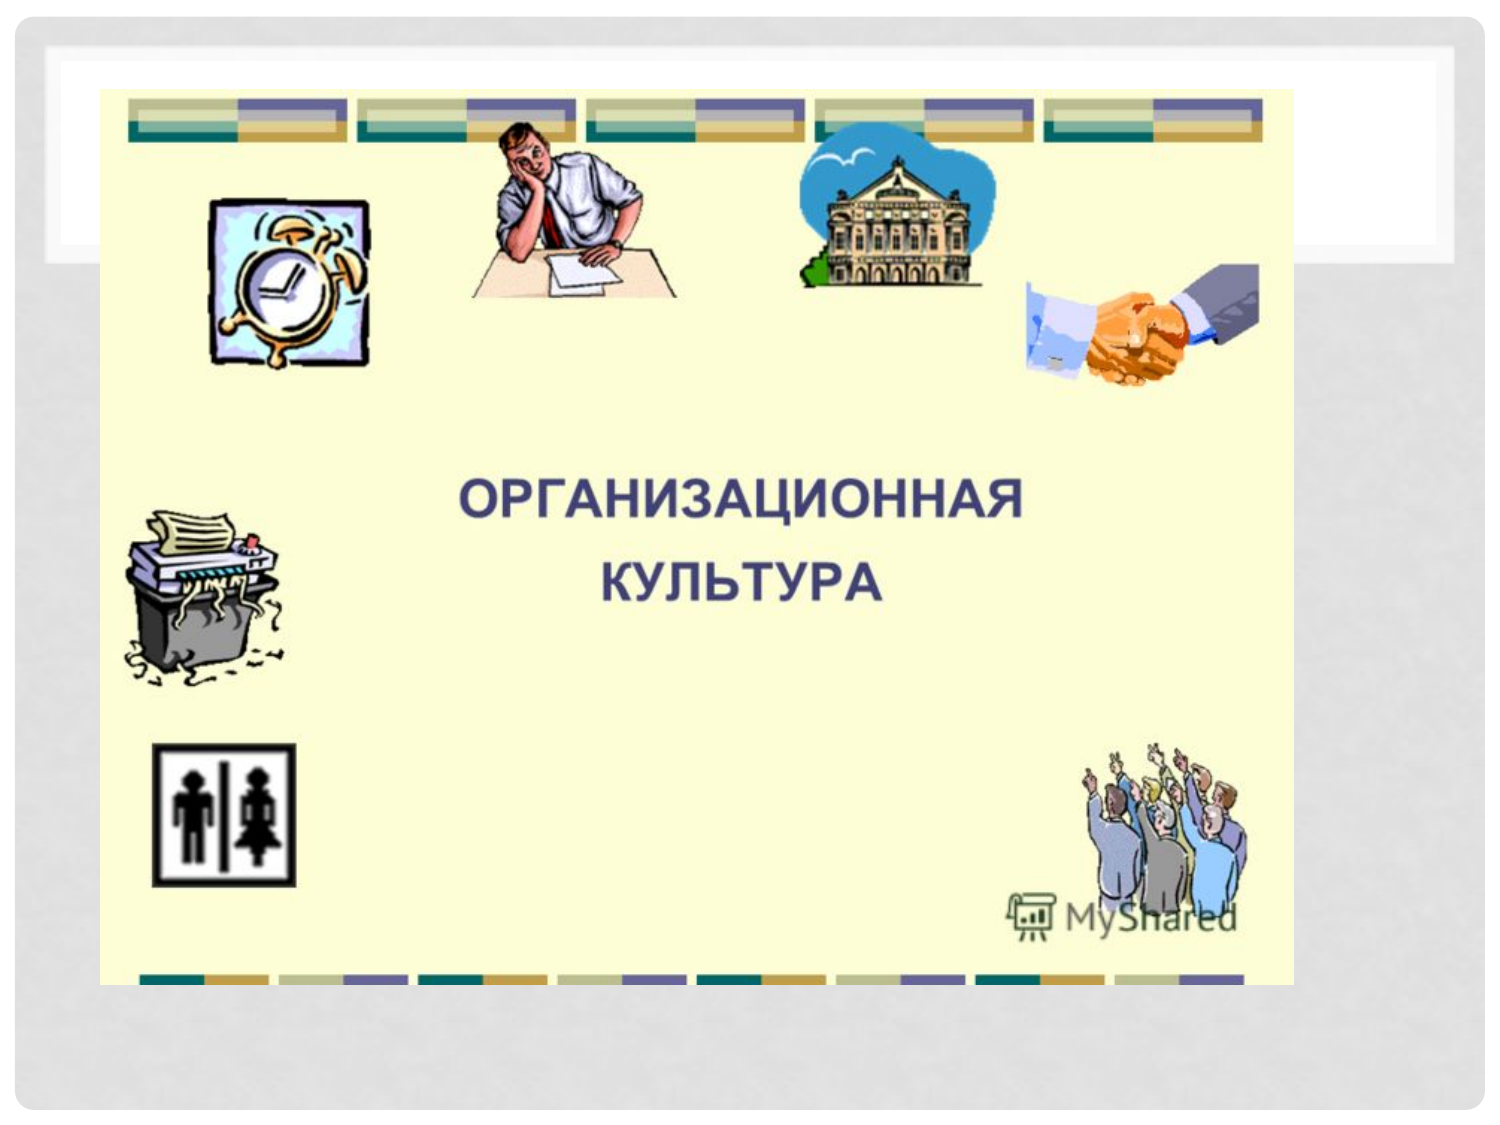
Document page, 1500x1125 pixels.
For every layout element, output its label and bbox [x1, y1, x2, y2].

list [100, 89, 1294, 986]
